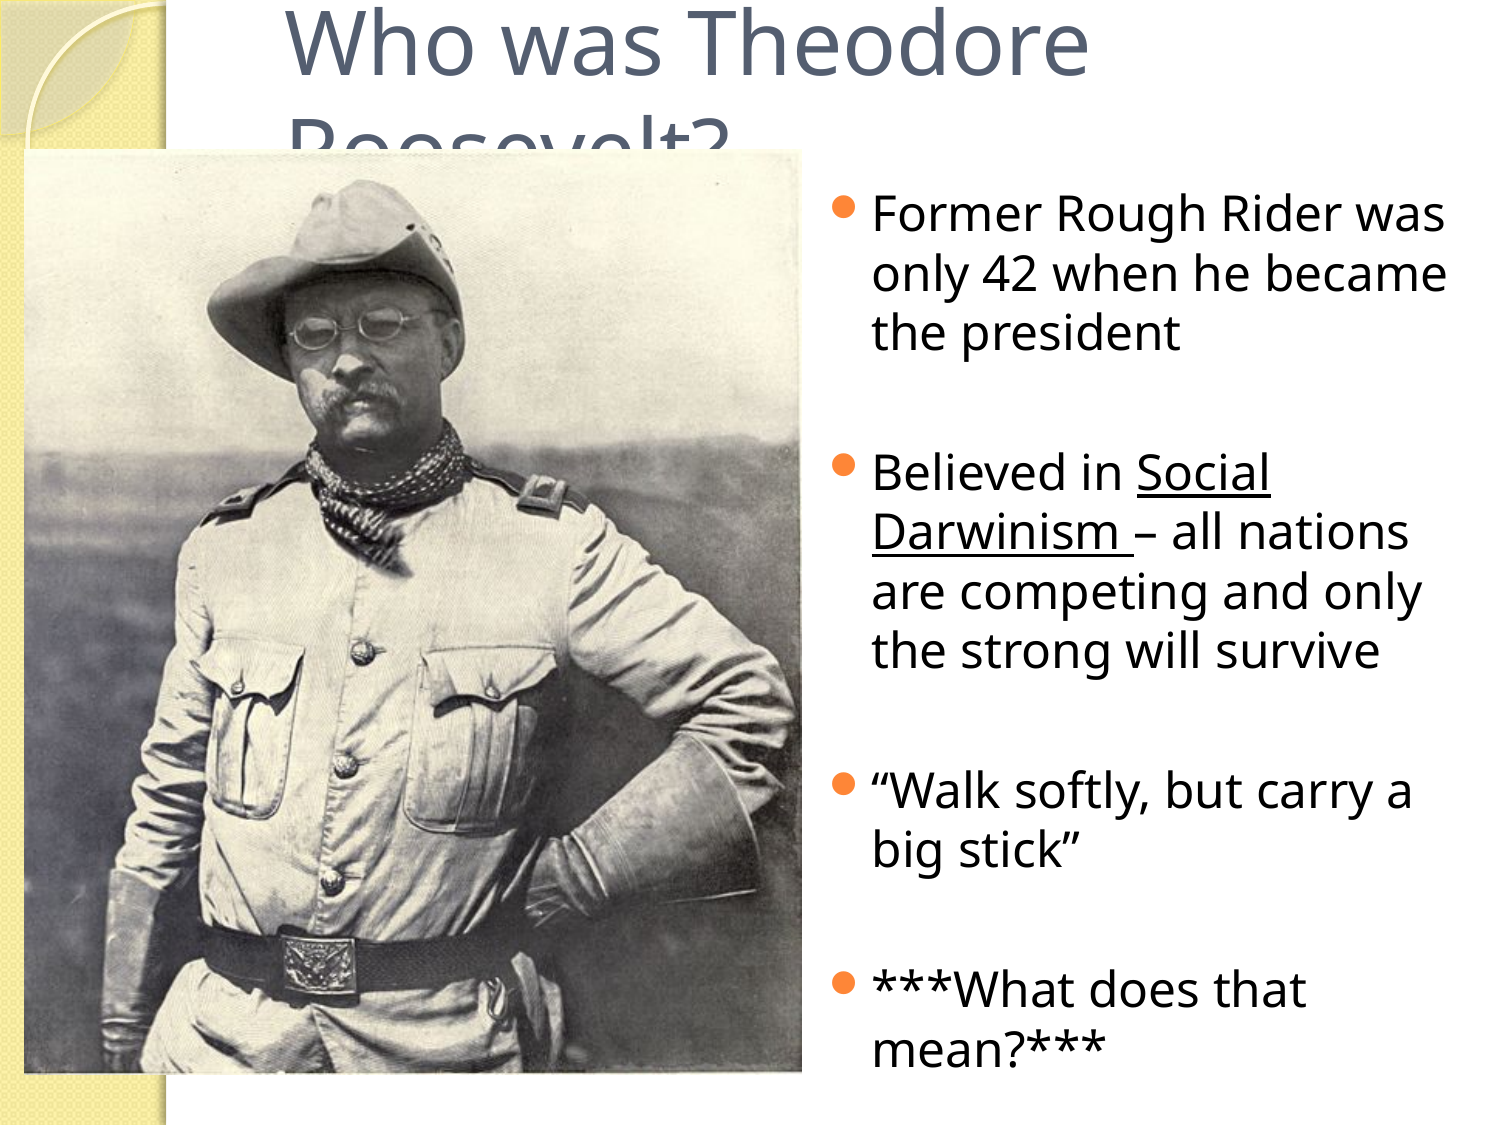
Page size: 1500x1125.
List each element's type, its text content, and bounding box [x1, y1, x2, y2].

title Who was Theodore Roosevelt? [270, 0, 1500, 188]
list Former Rough Rider was only 42 when he became the president Believed in Social Darwinism – all nations are competing and only the strong will survive “Walk softly, but carry a big stick” ***What does that mean?*** [801, 174, 1475, 1100]
picture [24, 149, 802, 1076]
